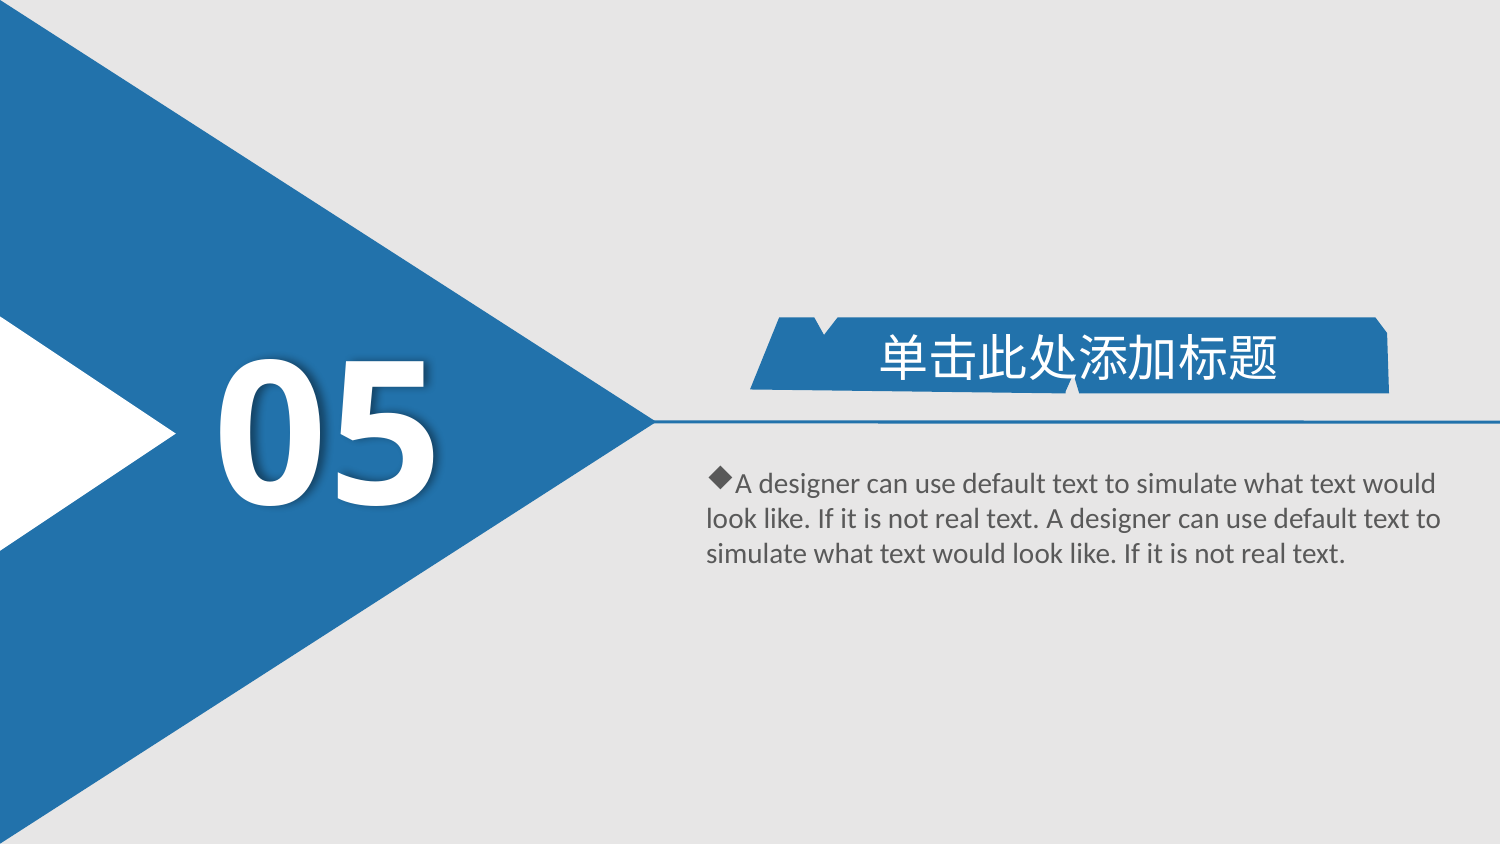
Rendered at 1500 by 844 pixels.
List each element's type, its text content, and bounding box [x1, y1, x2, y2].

text_box [0, 315, 178, 553]
text_box [0, 0, 455, 844]
text_box [516, 330, 656, 514]
text_box 05 [199, 297, 504, 553]
text_box A designer can use default text to simulate what text would look like. If it is not real text. A designer can use default text to simulate what text would look like. If it is not real text. [691, 456, 1489, 612]
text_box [749, 317, 1401, 395]
